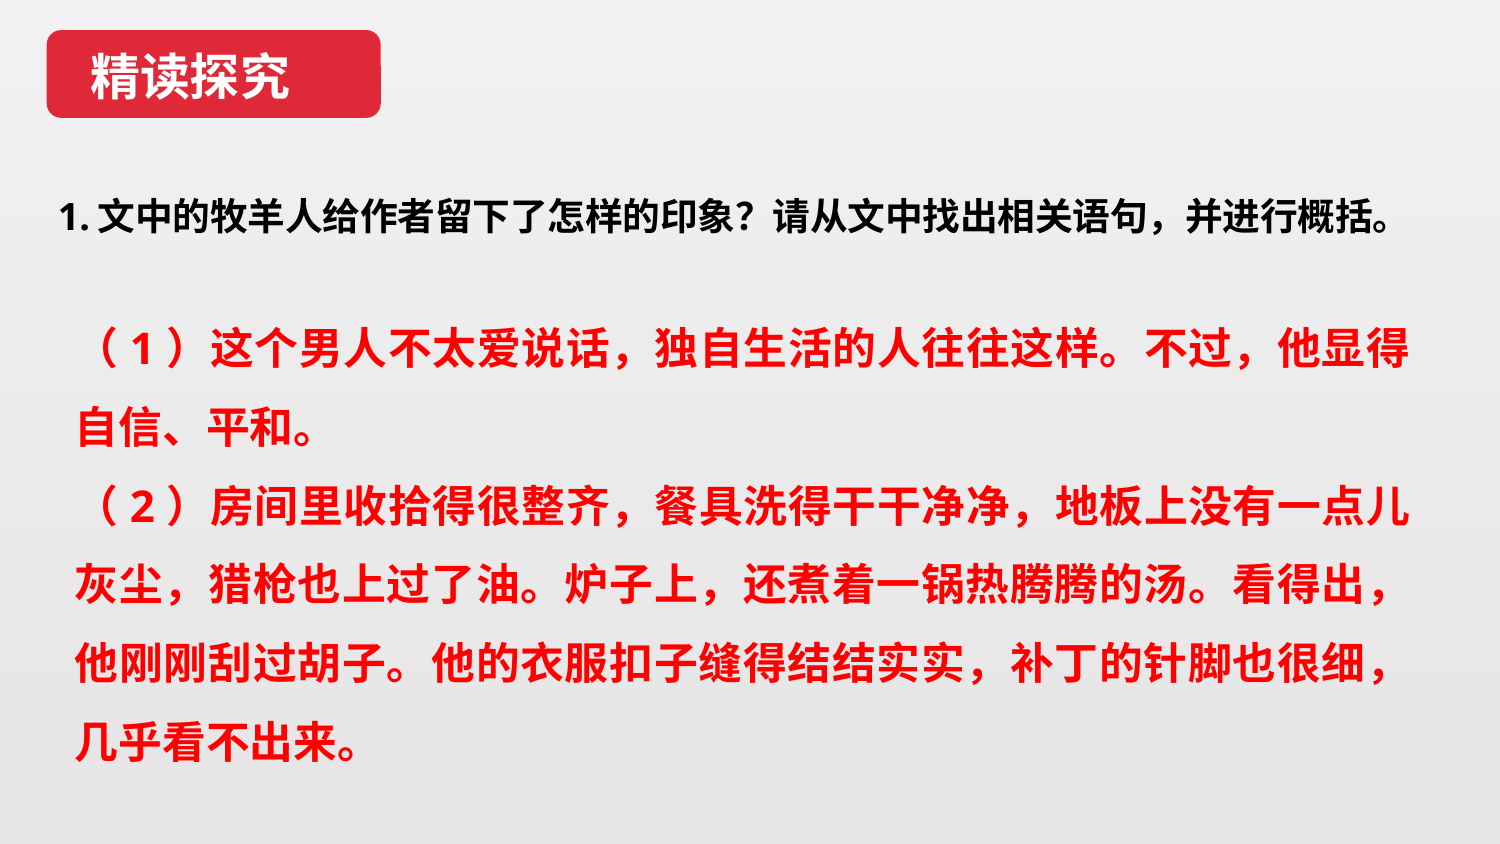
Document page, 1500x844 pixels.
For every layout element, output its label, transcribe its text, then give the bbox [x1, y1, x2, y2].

title 1.文中的牧羊人给作者留下了怎样的印象？请从文中找出相关语句，并进行概括。 [46, 133, 1439, 275]
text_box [46, 30, 381, 118]
list （1）这个男人不太爱说话，独自生活的人往往这样。不过，他显得自信、平和。 （2）房间里收拾得很整齐，餐具洗得干干净净，地板上没有一点儿灰尘，猎枪也上过了油。炉子上，还煮着一锅热腾腾的汤。看得出，他刚刚刮过胡子。他的衣服扣子缝得结结实实，补丁的针脚也很细，几乎看不出来。 [63, 288, 1422, 803]
